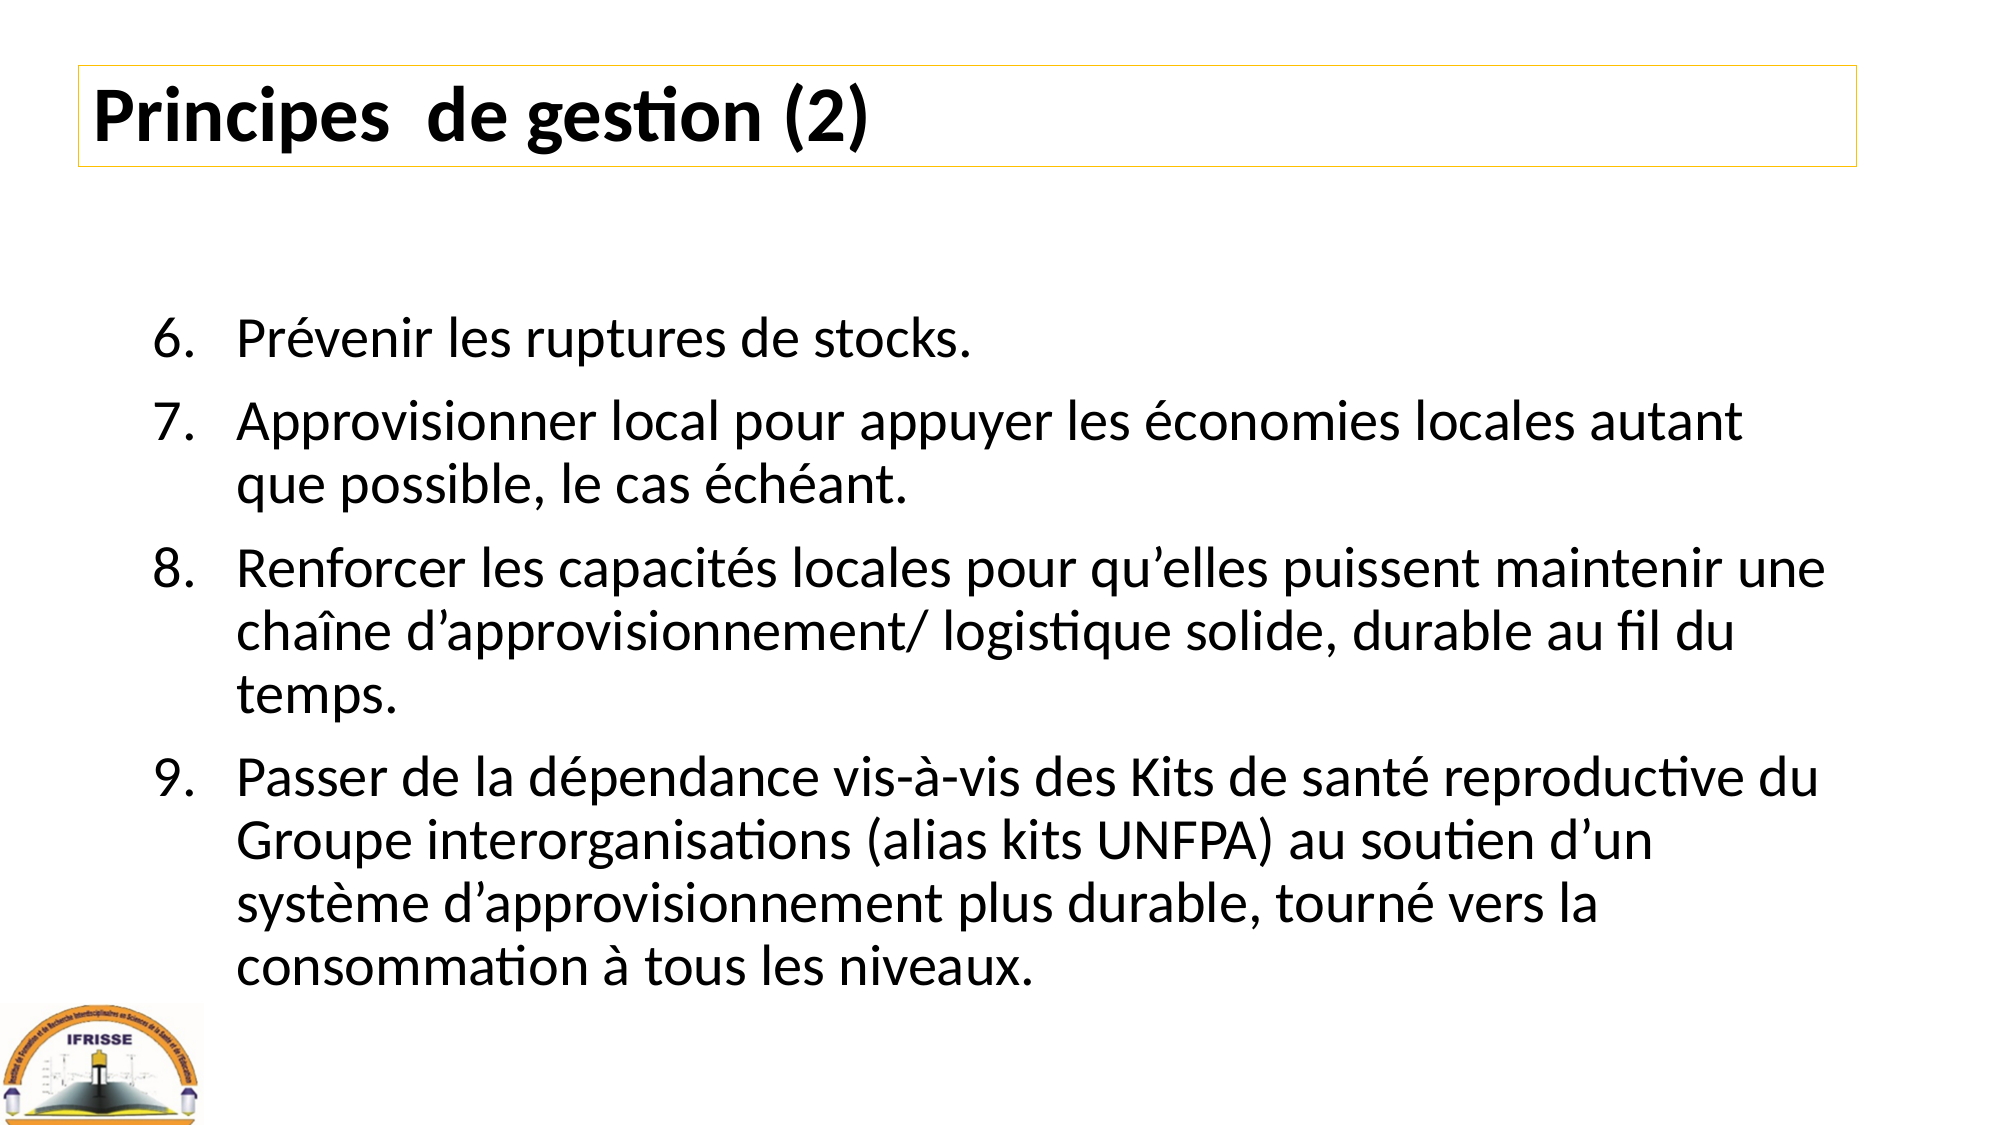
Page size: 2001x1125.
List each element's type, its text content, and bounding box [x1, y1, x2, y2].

picture [0, 1003, 204, 1125]
title Principes de gestion (2) [78, 65, 1857, 167]
list Prévenir les ruptures de stocks. Approvisionner local pour appuyer les économies locales autant que possible, le cas échéant. Renforcer les capacités locales pour qu’elles puissent maintenir une chaîne d’approvisionnement/ logistique solide, durable au fil du temps. Passer de la dépendance vis-à-vis des Kits de santé reproductive du Groupe interorganisations (alias kits UNFPA) au soutien d’un système d’approvisionnement plus durable, tourné vers la consommation à tous les niveaux. [137, 299, 1863, 1014]
